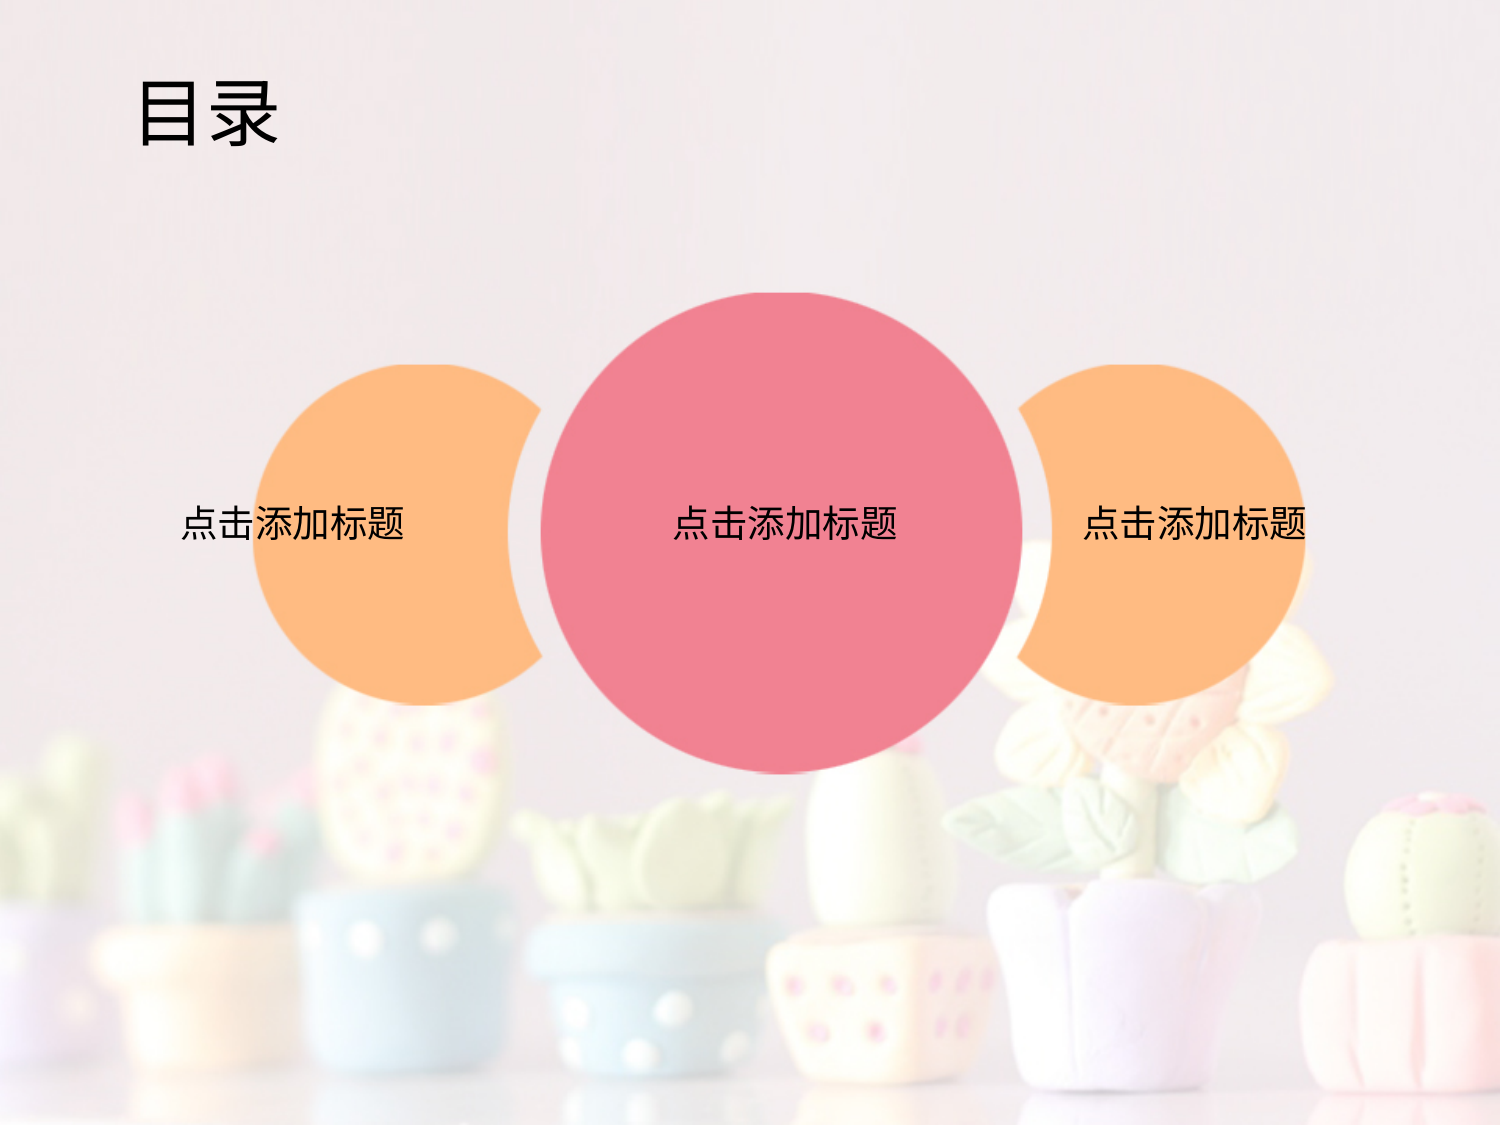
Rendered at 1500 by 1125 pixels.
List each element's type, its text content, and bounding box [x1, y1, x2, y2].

picture [0, 0, 1500, 1125]
text_box 点击添加标题 [657, 492, 913, 552]
text_box 目录 [117, 58, 305, 164]
text_box 点击添加标题 [1067, 492, 1323, 552]
text_box 点击添加标题 [165, 492, 421, 552]
